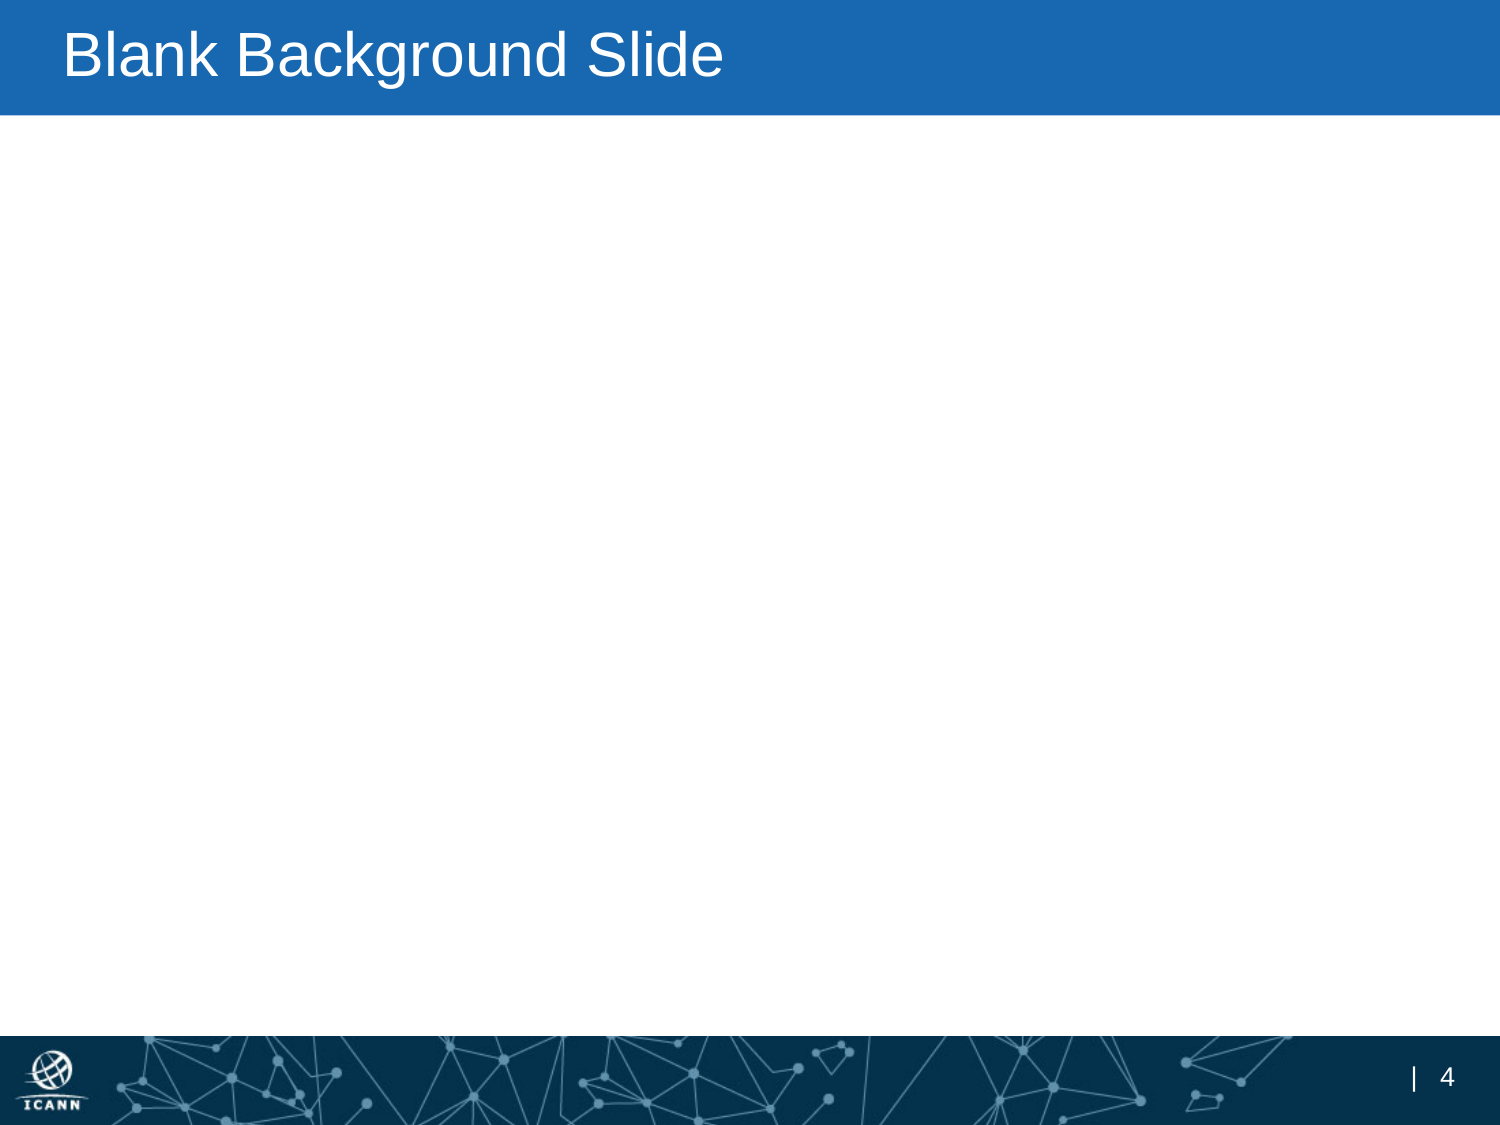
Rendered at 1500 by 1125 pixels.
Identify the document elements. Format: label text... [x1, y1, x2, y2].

picture [0, 1036, 1500, 1125]
title Blank Background Slide [0, 0, 1500, 116]
